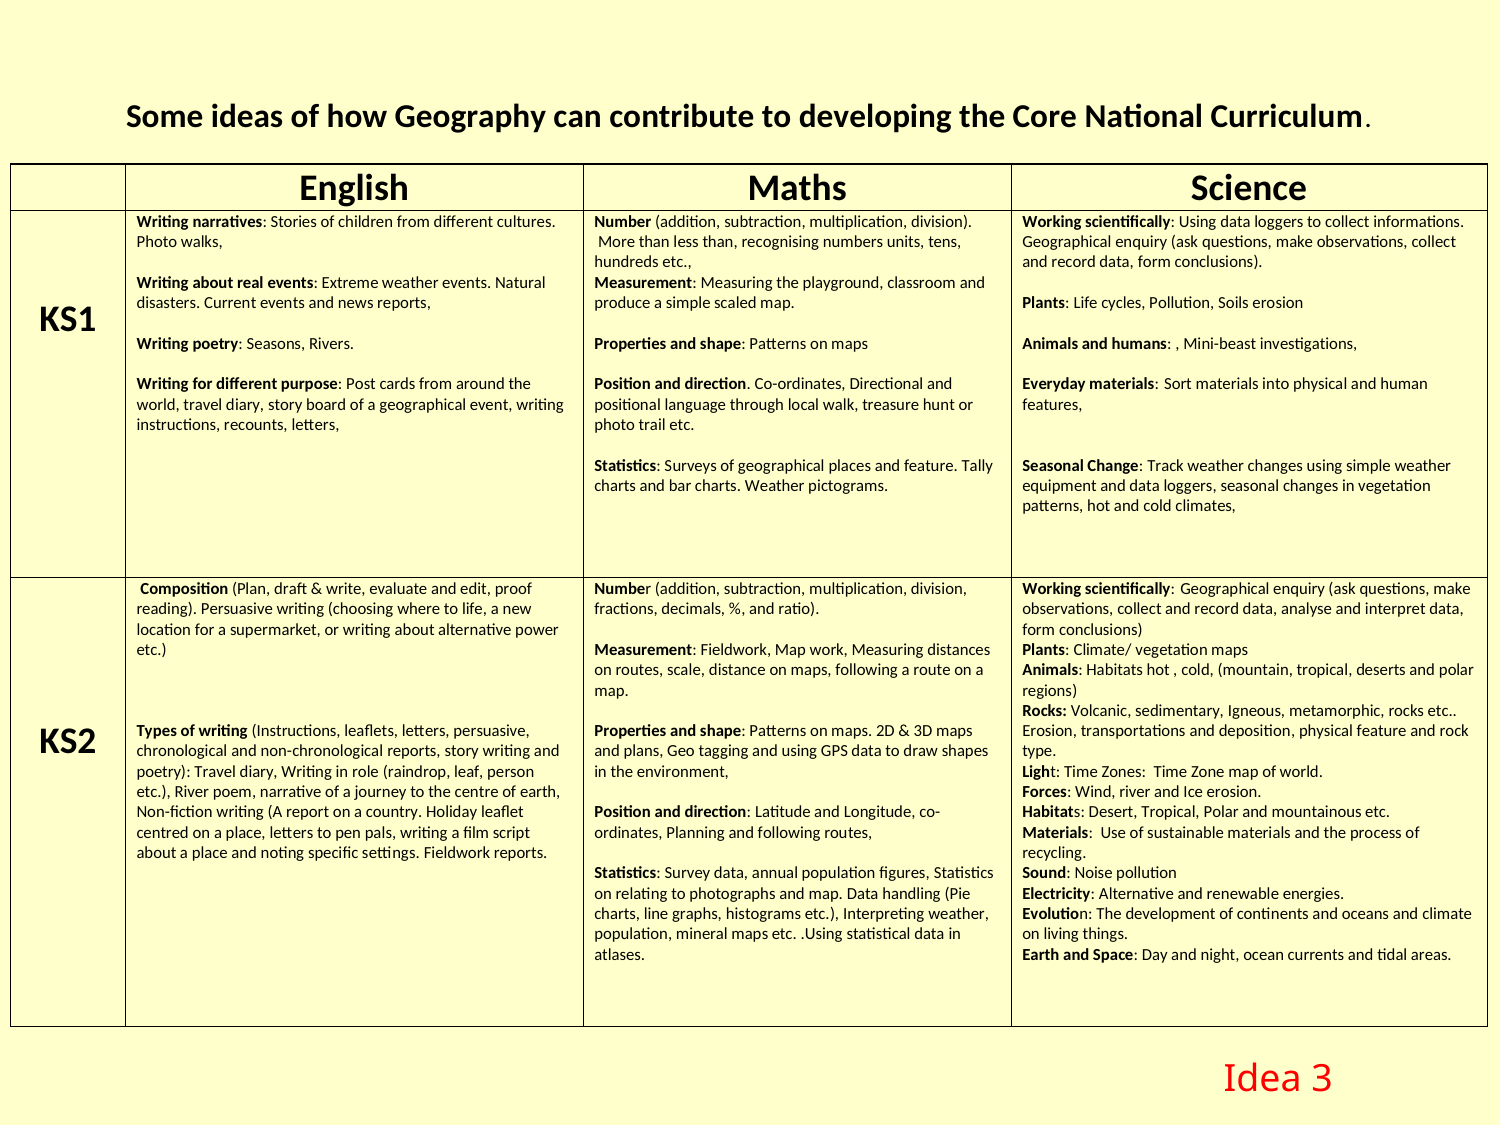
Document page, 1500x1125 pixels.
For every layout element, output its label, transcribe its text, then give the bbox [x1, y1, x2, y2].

text_box Idea 3 [1208, 1046, 1398, 1107]
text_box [9, 95, 1491, 1030]
